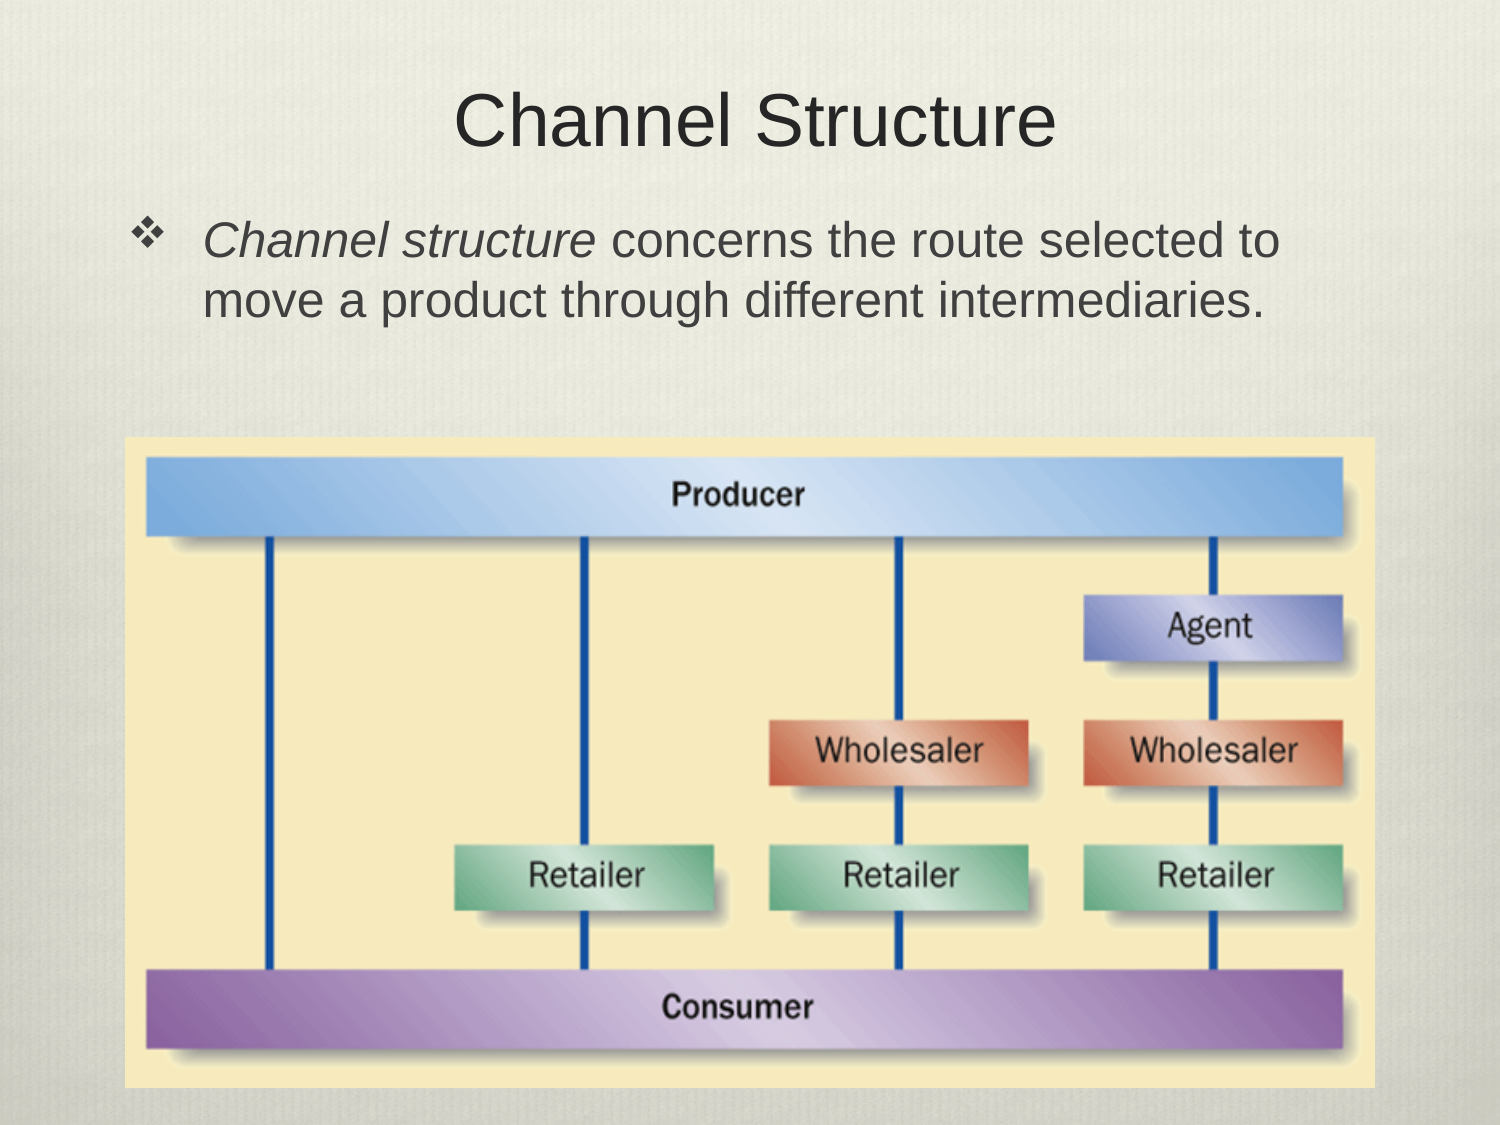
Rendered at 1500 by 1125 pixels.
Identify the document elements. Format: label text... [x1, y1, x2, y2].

list Channel structure concerns the route selected to move a product through different intermediaries. [112, 200, 1425, 988]
picture [123, 436, 1377, 1089]
title Channel Structure [87, 45, 1425, 188]
